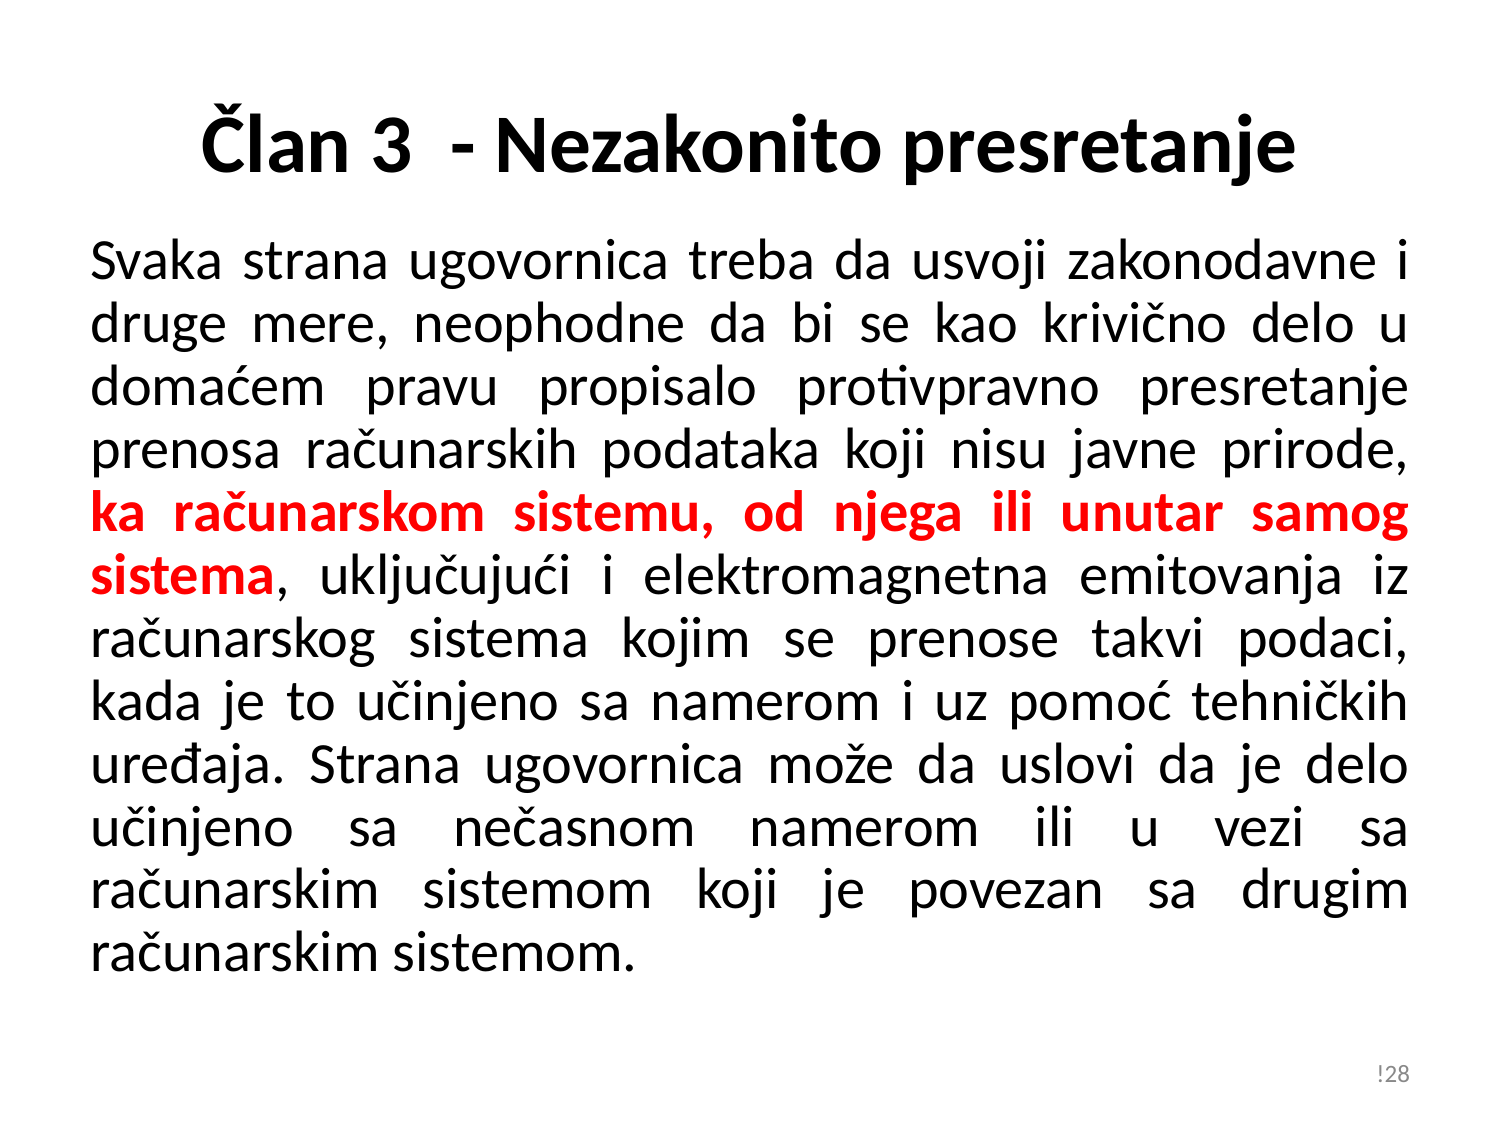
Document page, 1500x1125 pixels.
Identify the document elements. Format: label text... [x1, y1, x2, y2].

list Svaka strana ugovornica treba da usvoji zakonodavne i druge mere, neophodne da bi se kao krivično delo u domaćem pravu propisalo protivpravno presretanje prenosa računarskih podataka koji nisu javne prirode, ka računarskom sistemu, od njega ili unutar samog sistema, uključujući i elektromagnetna emitovanja iz računarskog sistema kojim se prenose takvi podaci, kada je to učinjeno sa namerom i uz pomoć tehničkih uređaja. Strana ugovornica može da uslovi da je delo učinjeno sa nečasnom namerom ili u vezi sa računarskim sistemom koji je povezan sa drugim računarskim sistemom. [74, 221, 1426, 965]
title Član 3 - Nezakonito presretanje [74, 44, 1426, 221]
slide_number !28 [1074, 1042, 1425, 1103]
